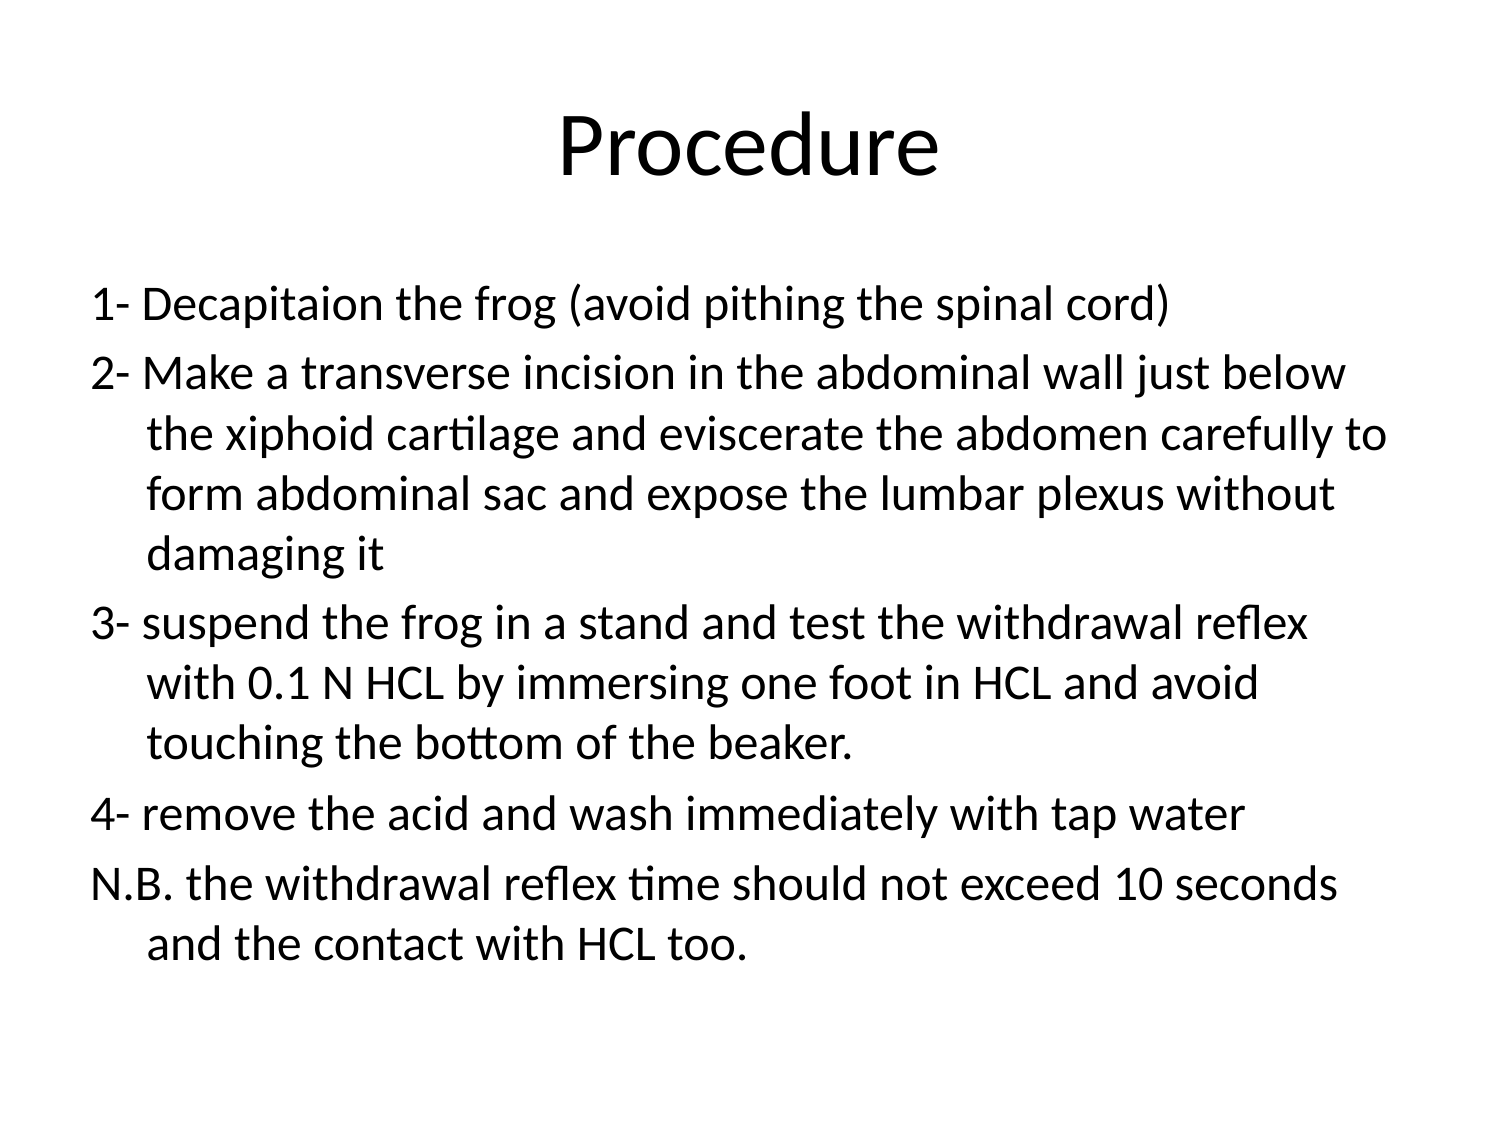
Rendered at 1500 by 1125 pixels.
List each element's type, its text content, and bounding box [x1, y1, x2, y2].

title Procedure [75, 45, 1425, 233]
list 1- Decapitaion the frog (avoid pithing the spinal cord) 2- Make a transverse incision in the abdominal wall just below the xiphoid cartilage and eviscerate the abdomen carefully to form abdominal sac and expose the lumbar plexus without damaging it 3- suspend the frog in a stand and test the withdrawal reflex with 0.1 N HCL by immersing one foot in HCL and avoid touching the bottom of the beaker. 4- remove the acid and wash immediately with tap water N.B. the withdrawal reflex time should not exceed 10 seconds and the contact with HCL too. [75, 262, 1425, 1005]
